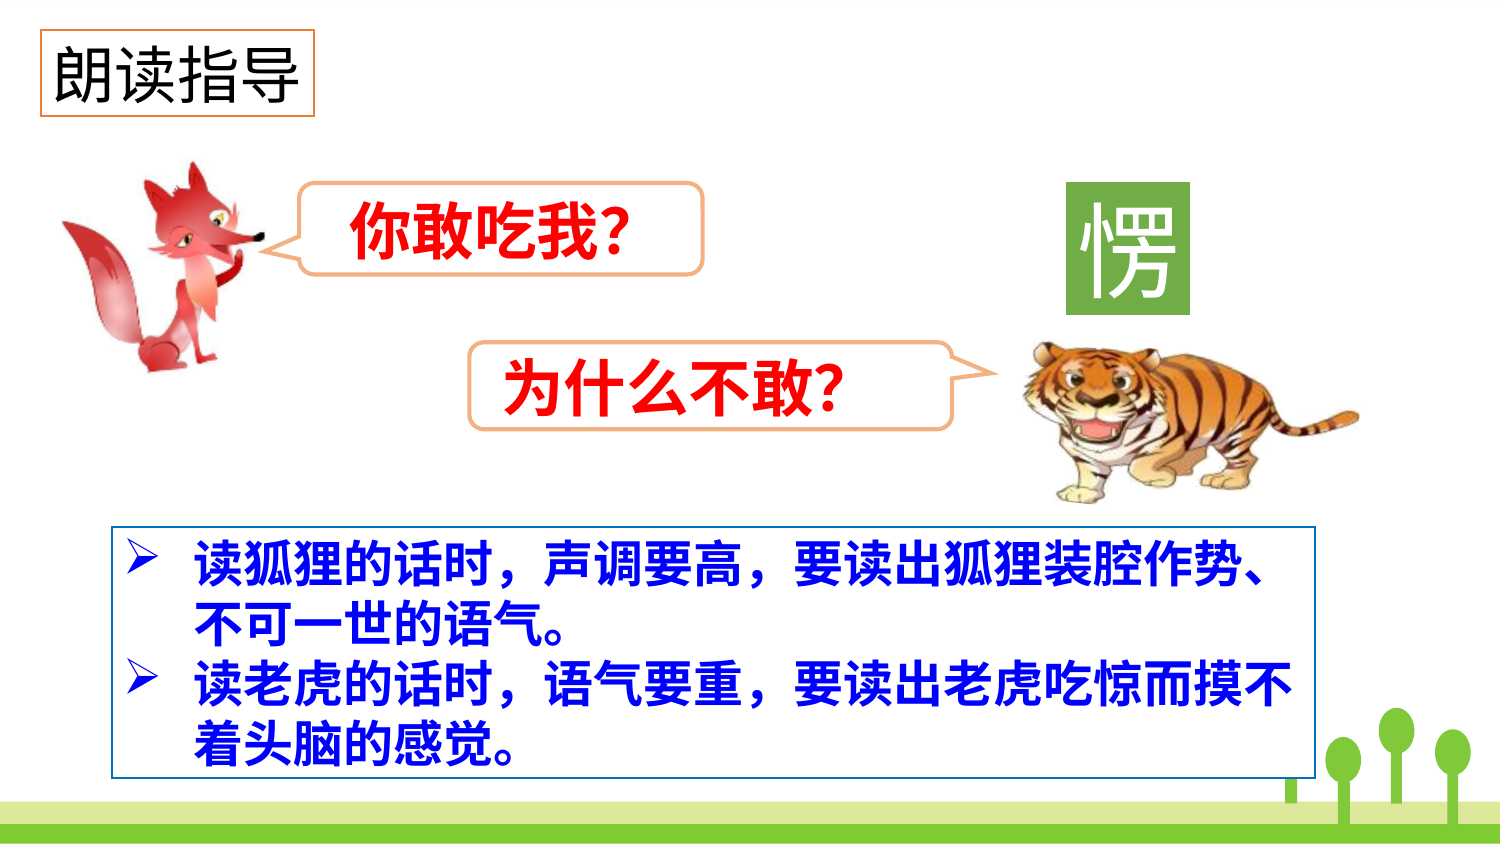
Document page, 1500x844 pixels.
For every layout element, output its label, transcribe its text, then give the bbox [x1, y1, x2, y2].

picture [0, 0, 1500, 801]
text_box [414, 341, 953, 433]
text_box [276, 182, 725, 276]
text_box 读狐狸的话时，声调要高，要读出狐狸装腔作势、不可一世的语气。 读老虎的话时，语气要重，要读出老虎吃惊而摸不着头脑的感觉。 [111, 526, 1316, 779]
text_box 愣 [1063, 179, 1193, 319]
text_box 朗读指导 [40, 29, 315, 117]
